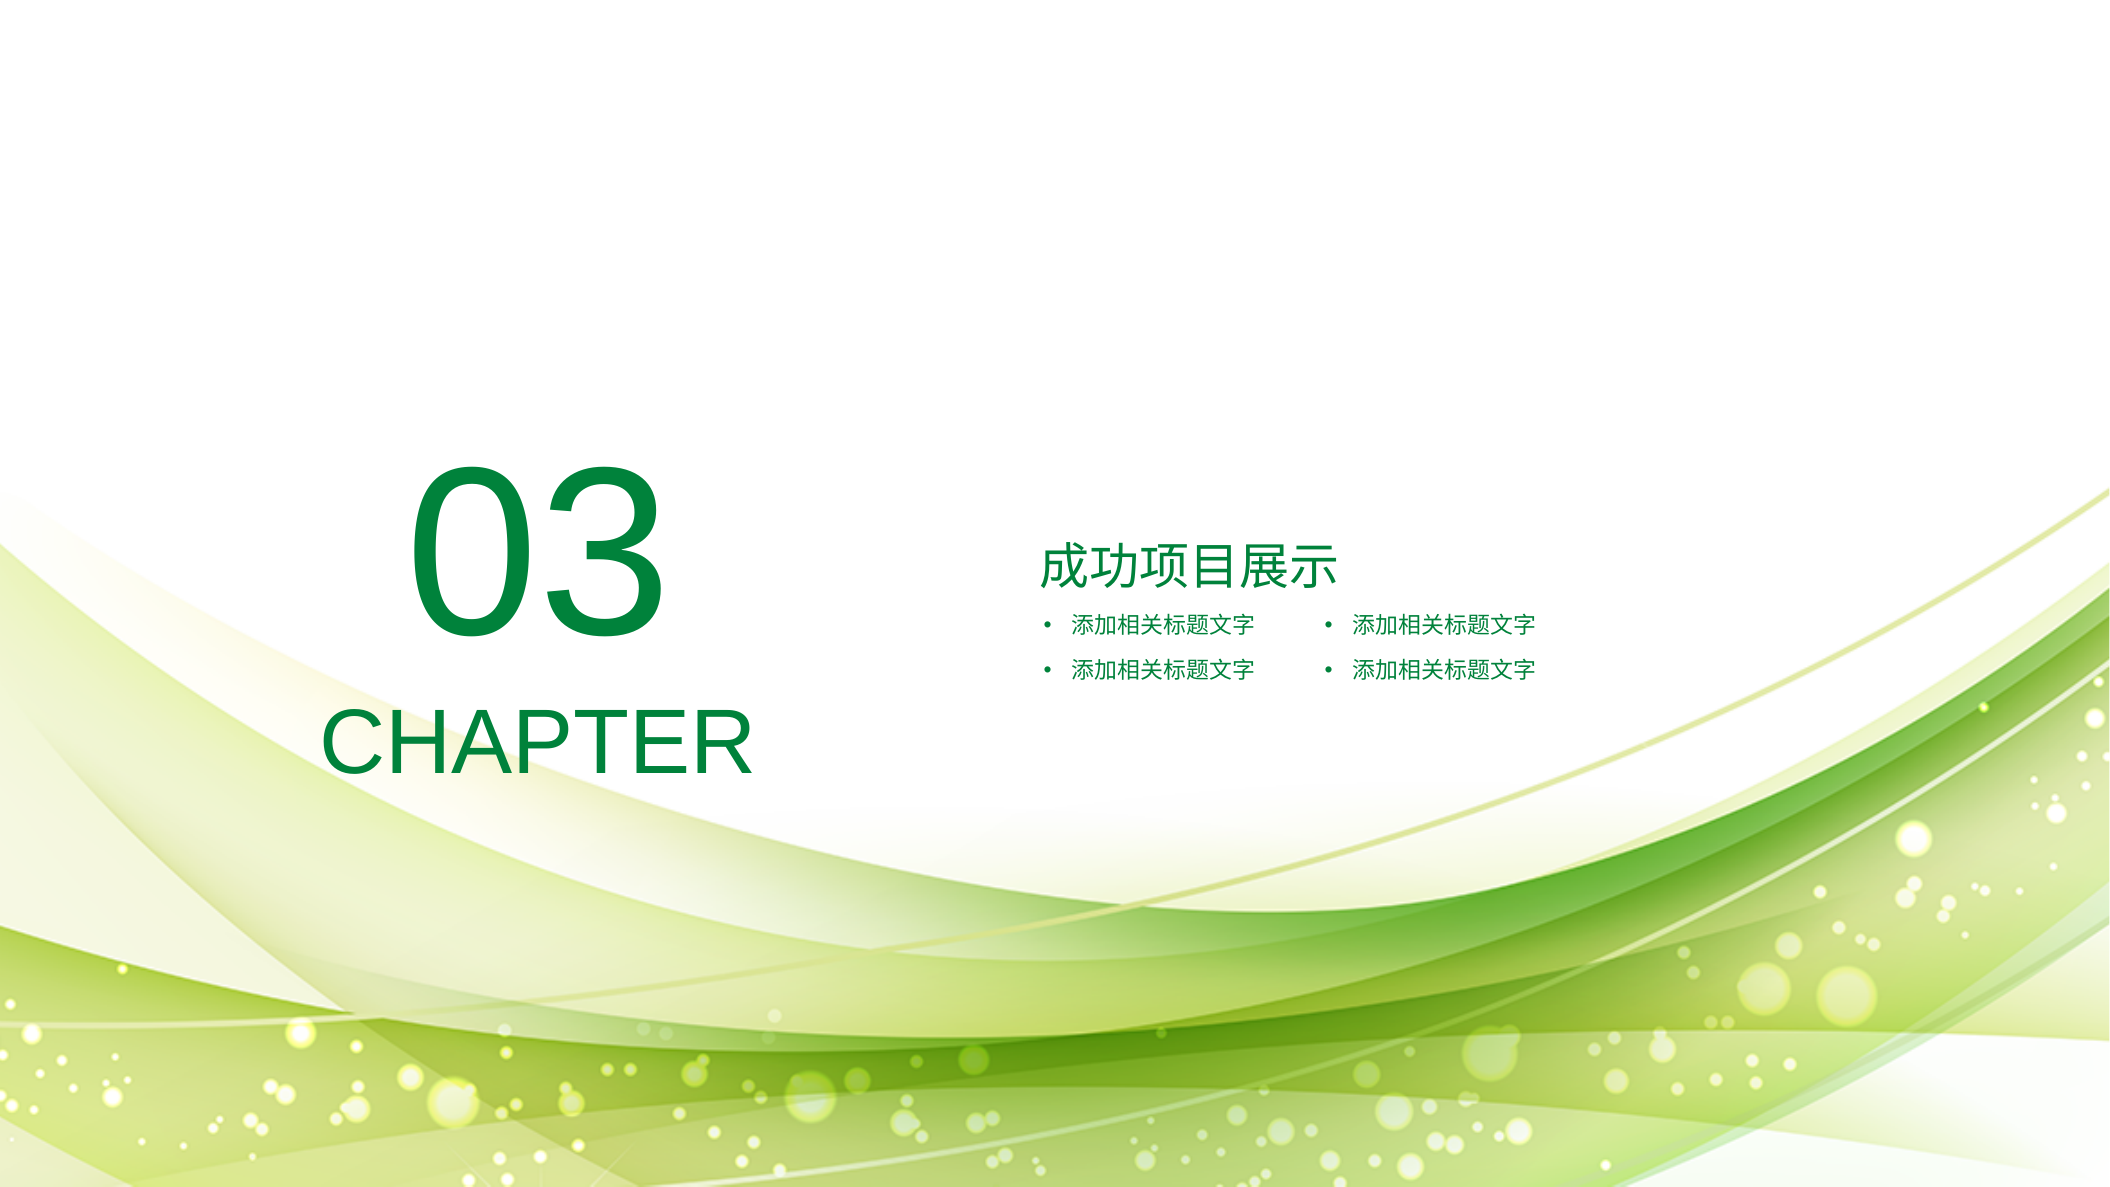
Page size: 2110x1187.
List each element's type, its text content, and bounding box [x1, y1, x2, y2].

text_box [0, 0, 2110, 1187]
text_box 添加相关标题文字 [1028, 603, 1271, 646]
text_box 添加相关标题文字 [1028, 648, 1271, 691]
text_box 03 CHAPTER [314, 415, 763, 772]
text_box 成功项目展示 [1039, 534, 1562, 595]
text_box 添加相关标题文字 [1309, 648, 1552, 691]
text_box 添加相关标题文字 [1309, 603, 1552, 646]
